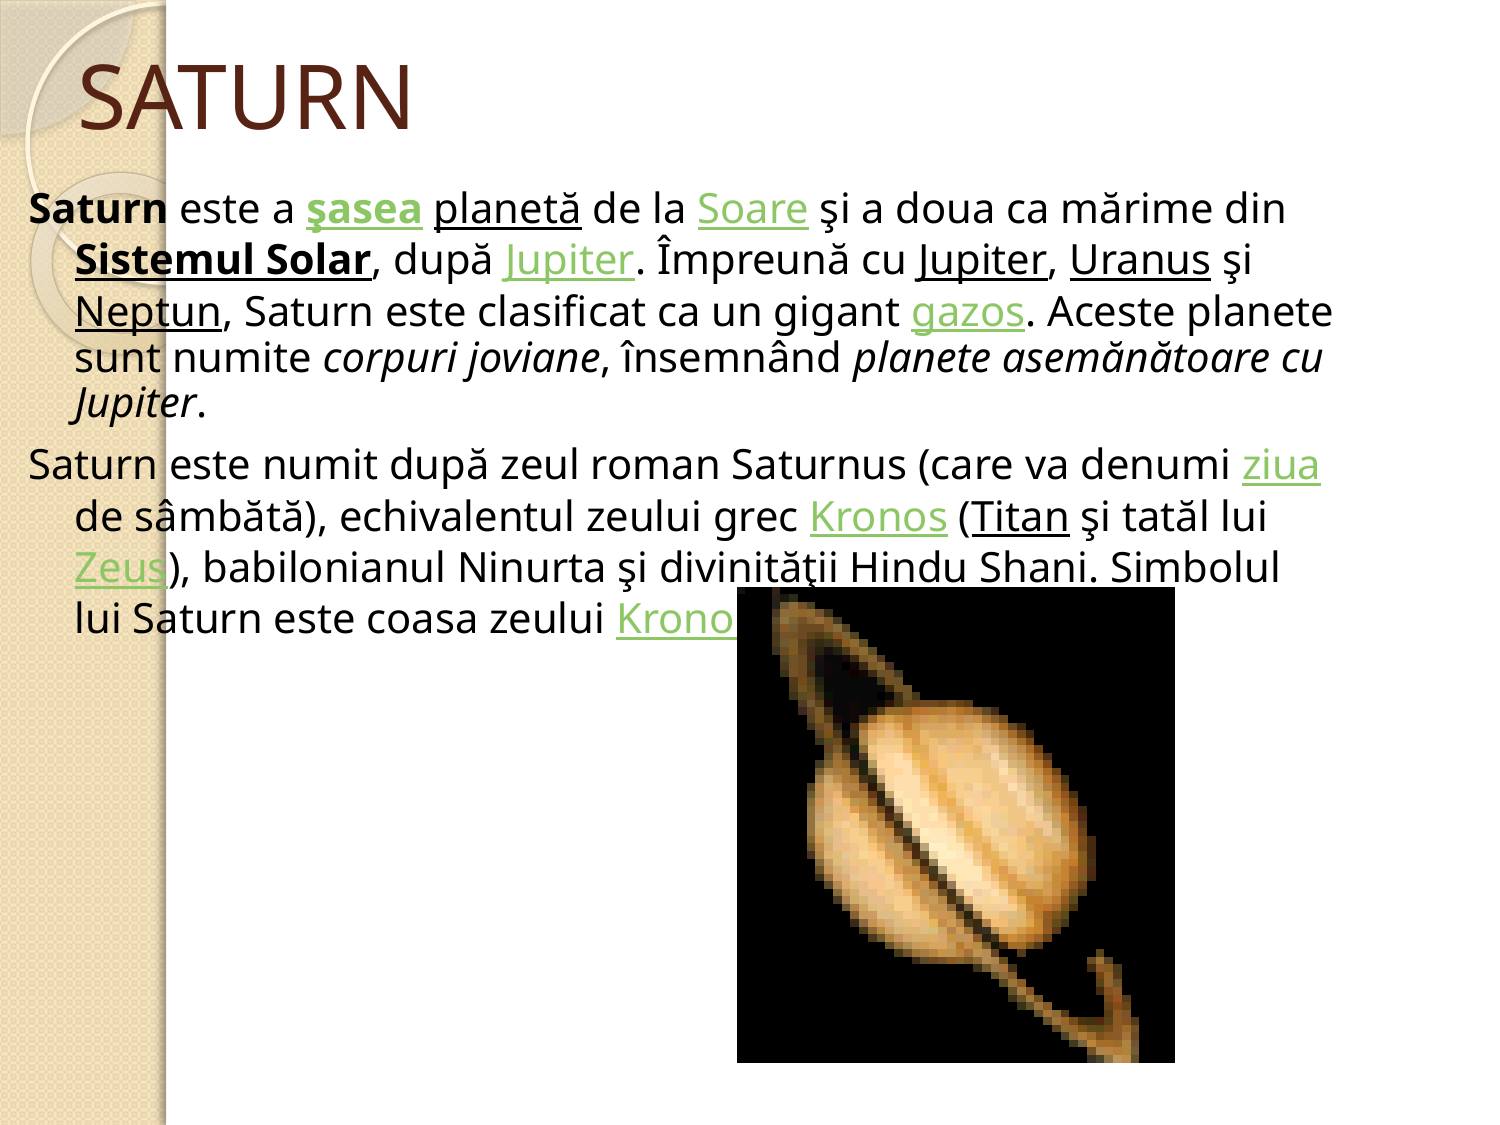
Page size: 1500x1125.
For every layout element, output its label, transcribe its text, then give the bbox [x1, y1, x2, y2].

picture [737, 587, 1176, 1063]
list Saturn este a şasea planetă de la Soare şi a doua ca mărime din Sistemul Solar, după Jupiter. Împreună cu Jupiter, Uranus şi Neptun, Saturn este clasificat ca un gigant gazos. Aceste planete sunt numite corpuri joviane, însemnând planete asemănătoare cu Jupiter. Saturn este numit după zeul roman Saturnus (care va denumi ziua de sâmbătă), echivalentul zeului grec Kronos (Titan şi tatăl lui Zeus), babilonianul Ninurta şi divinităţii Hindu Shani. Simbolul lui Saturn este coasa zeului Kronos. [0, 174, 1351, 918]
title SATURN [62, 0, 1413, 188]
